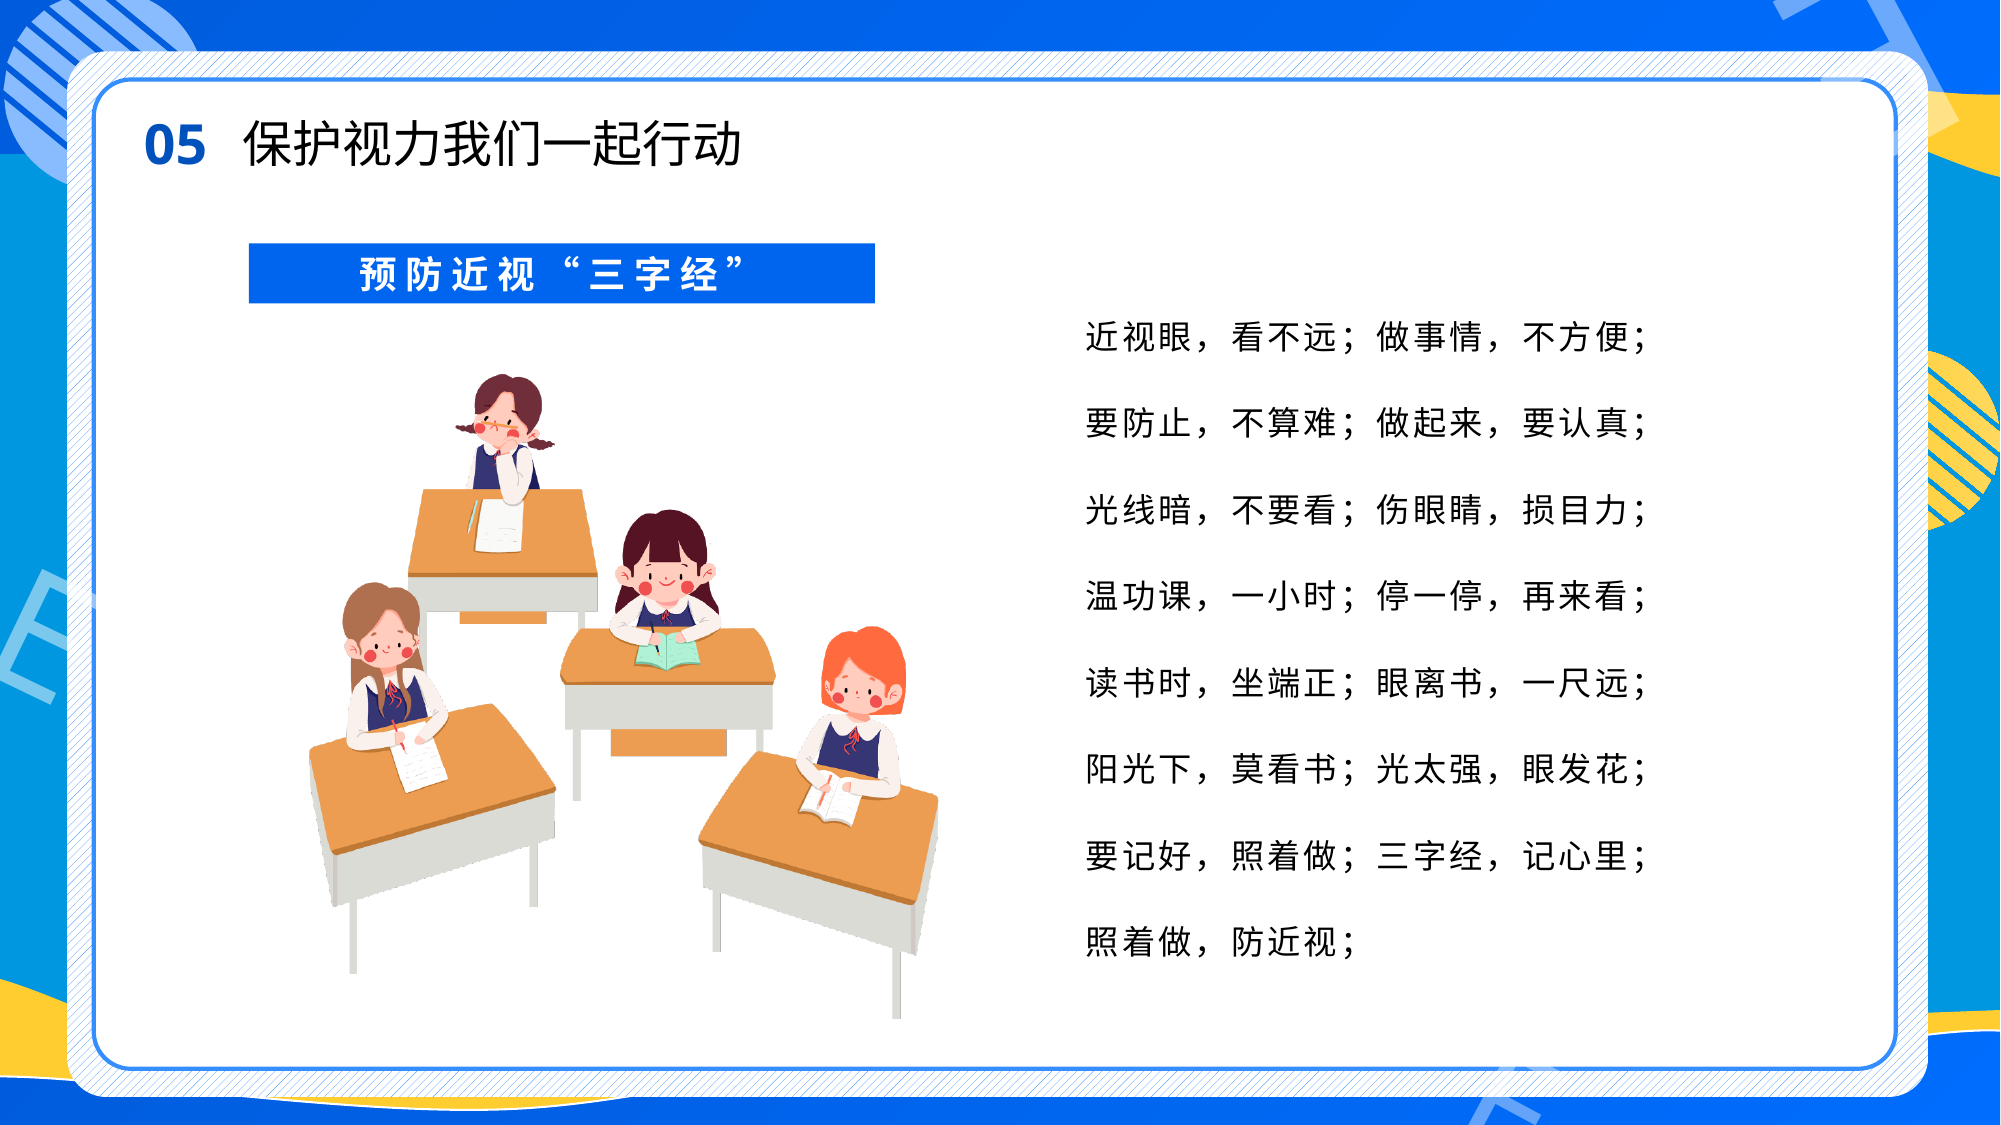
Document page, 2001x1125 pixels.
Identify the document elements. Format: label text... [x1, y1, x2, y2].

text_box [125, 101, 800, 185]
text_box 近视眼，看不远；做事情，不方便； 要防止，不算难；做起来，要认真； 光线暗，不要看；伤眼睛，损目力； 温功课，一小时；停一停，再来看； 读书时，坐端正；眼离书，一尺远； 阳光下，莫看书；光太强，眼发花； 要记好，照着做；三字经，记心里； 照着做，防近视； [1070, 268, 1881, 1053]
picture [270, 343, 976, 1049]
text_box 预防近视“三字经” [248, 243, 875, 304]
